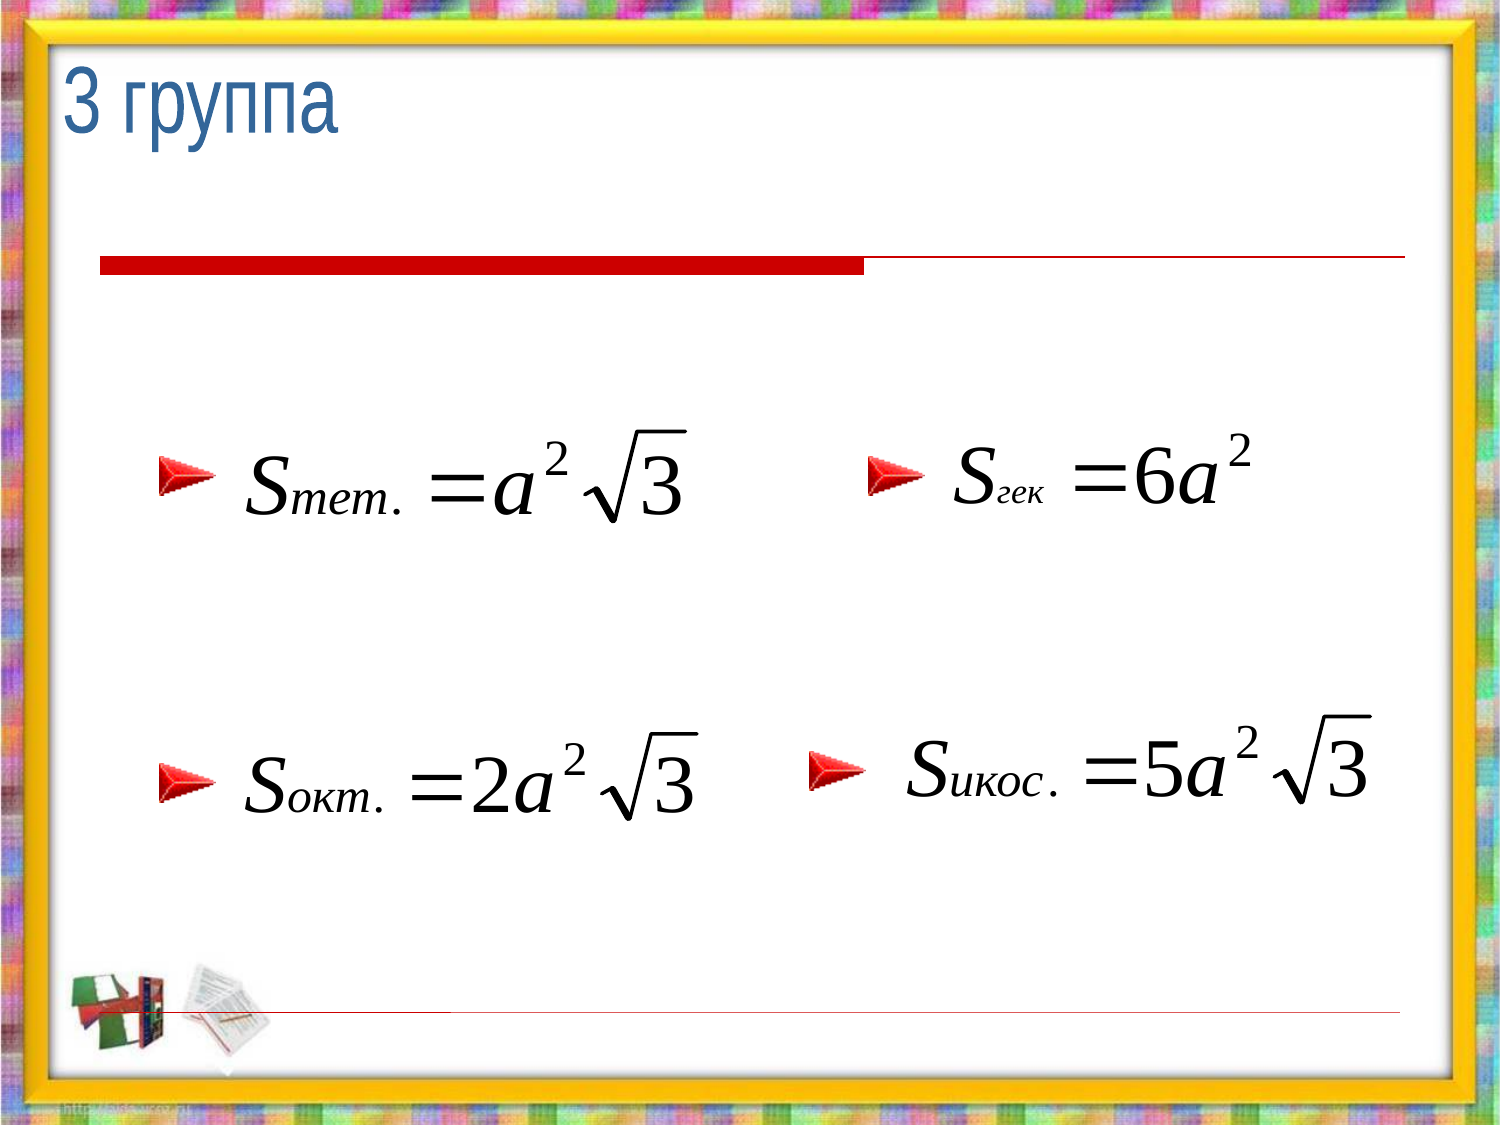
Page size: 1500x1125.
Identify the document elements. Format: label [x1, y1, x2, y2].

list [229, 412, 704, 544]
list [229, 715, 715, 841]
list [938, 412, 1294, 540]
list [891, 698, 1389, 825]
picture [0, 0, 1500, 1125]
